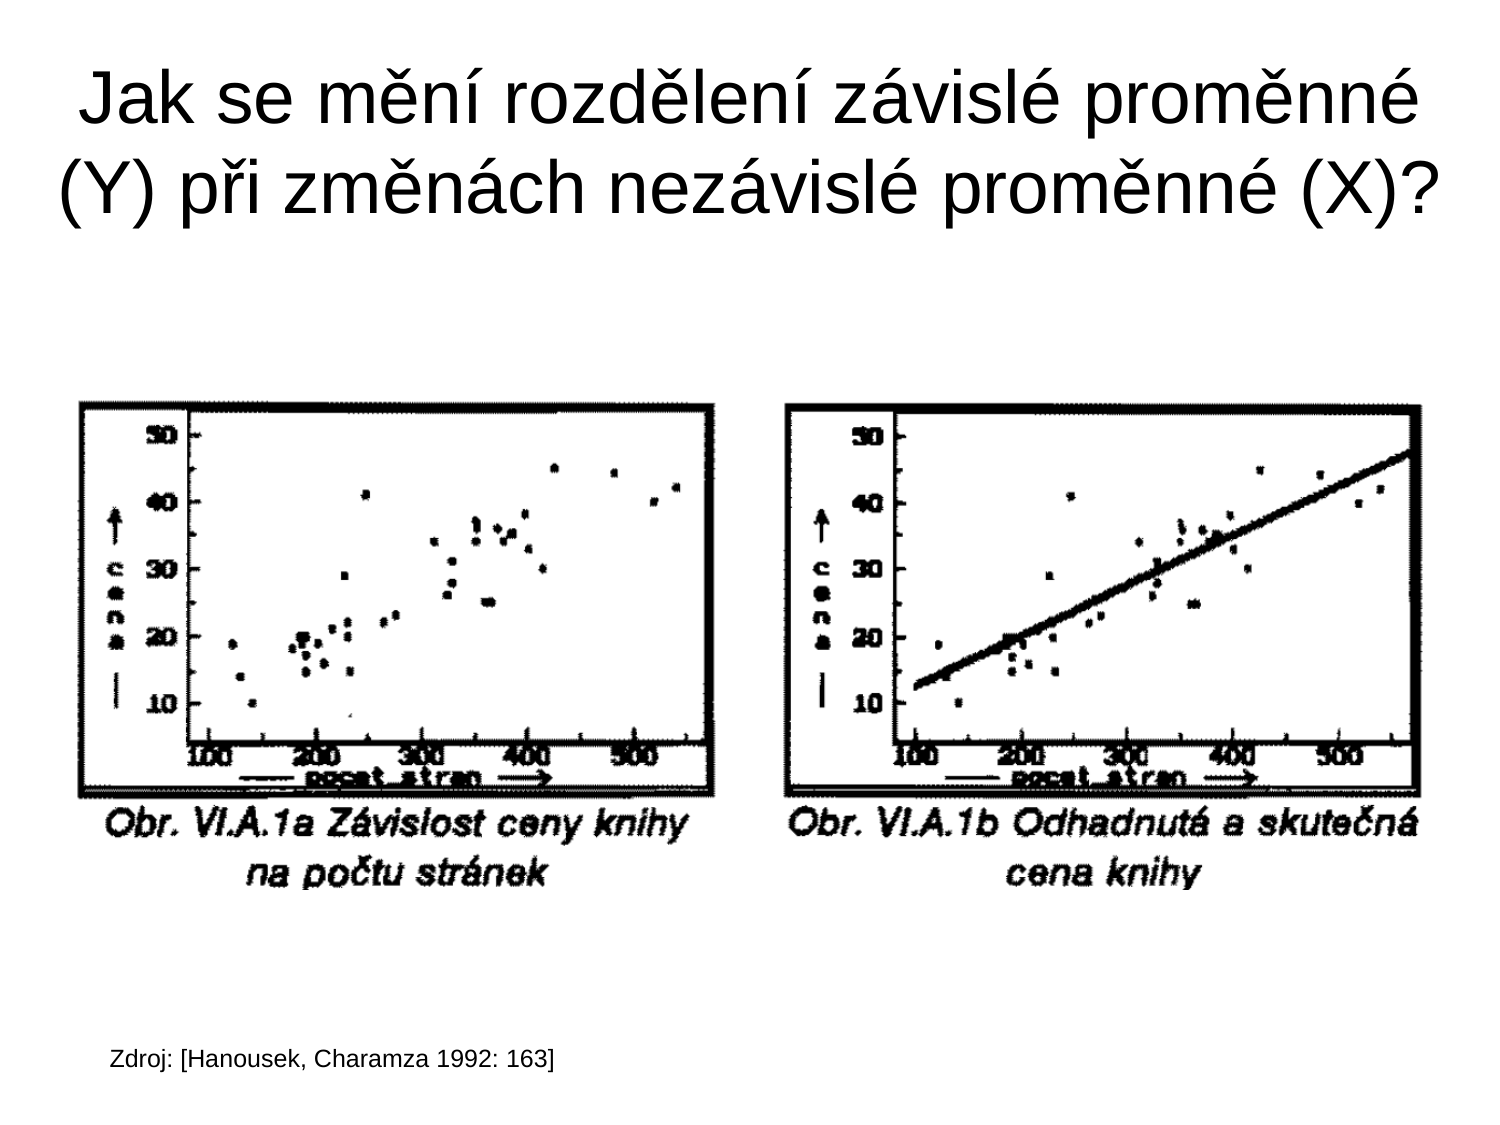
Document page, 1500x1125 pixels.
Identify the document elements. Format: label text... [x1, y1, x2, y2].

title Jak se mění rozdělení závislé proměnné (Y) při změnách nezávislé proměnné (X)? [41, 45, 1459, 233]
picture [73, 396, 1427, 890]
text_box Zdroj: [Hanousek, Charamza 1992: 163] [94, 1035, 597, 1080]
